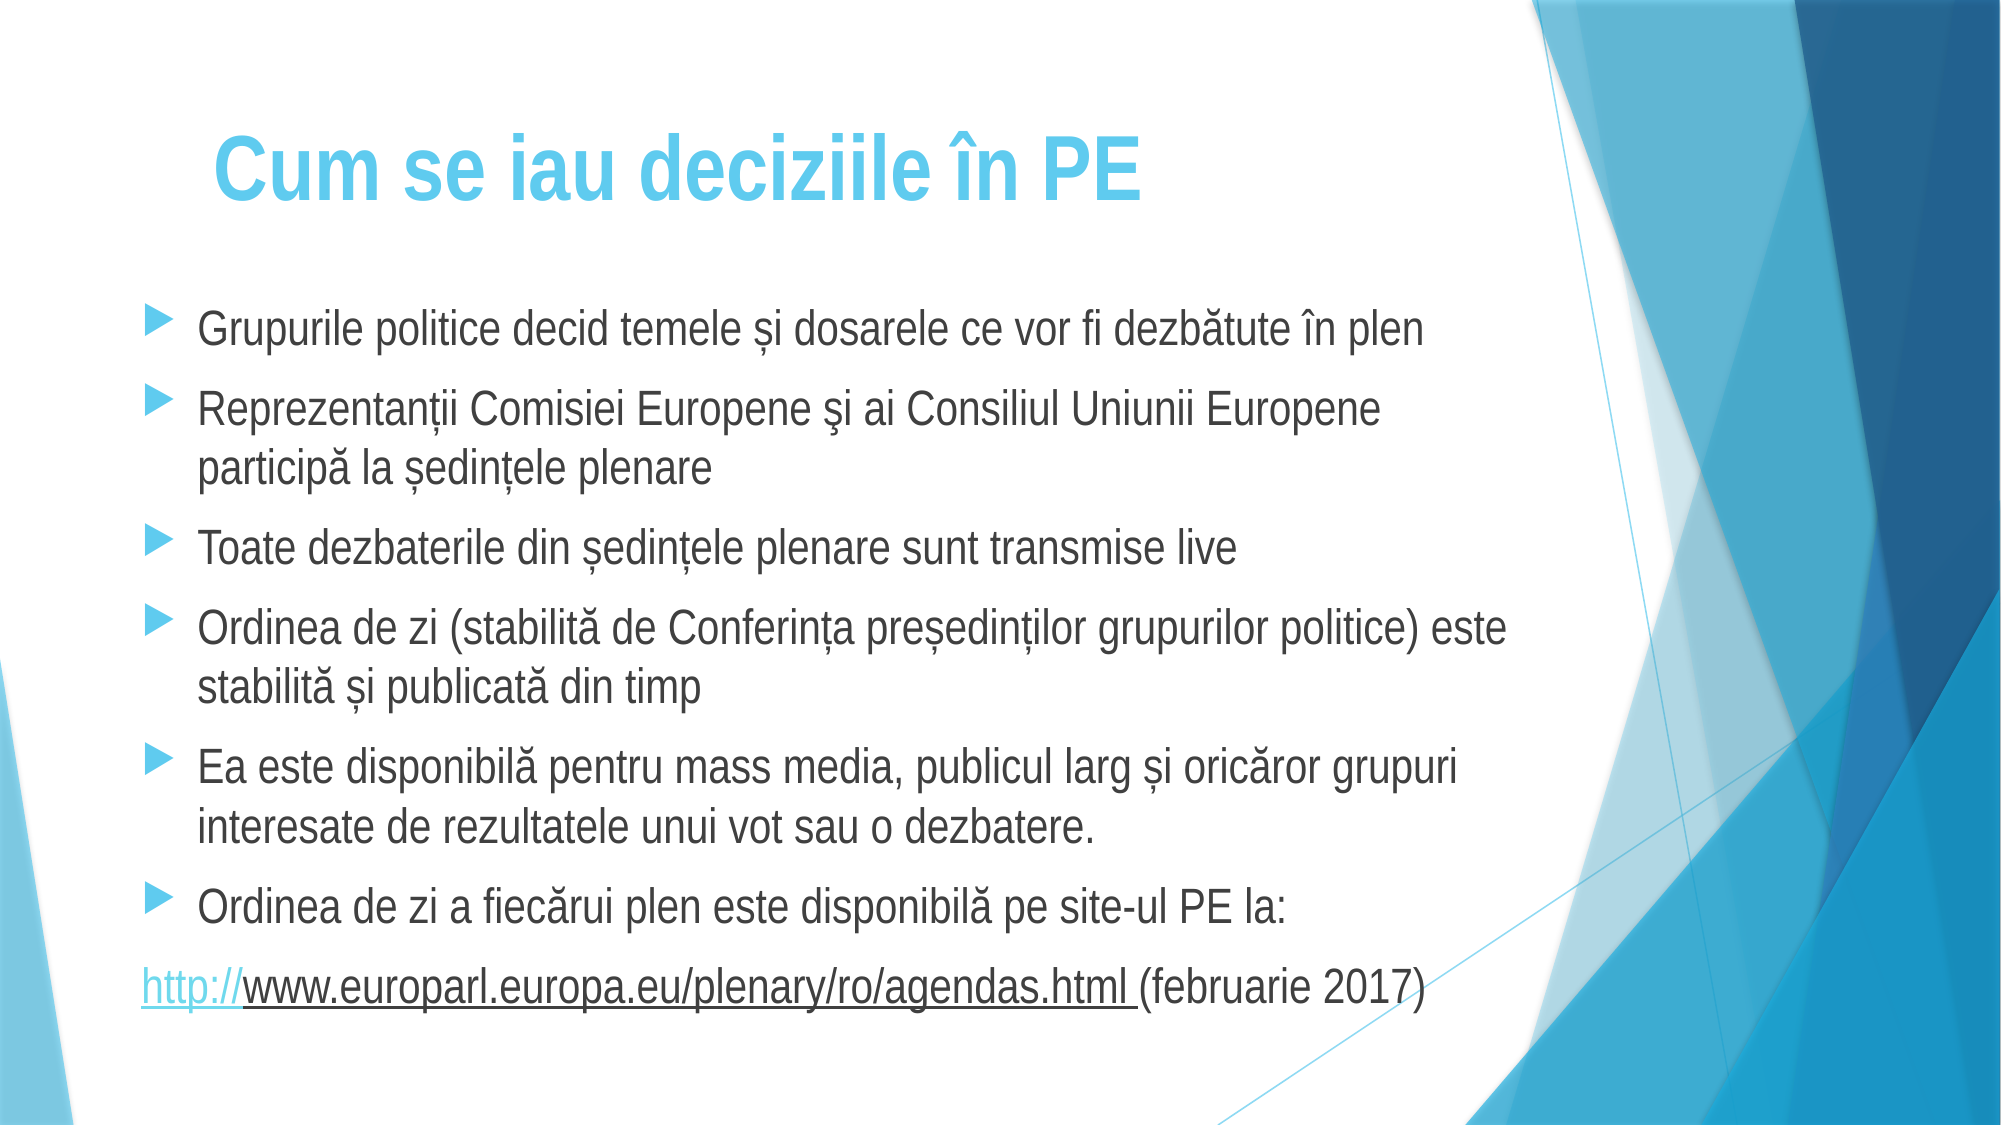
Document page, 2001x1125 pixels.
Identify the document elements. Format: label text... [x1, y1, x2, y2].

list Grupurile politice decid temele și dosarele ce vor fi dezbătute în plen Reprezentanții Comisiei Europene şi ai Consiliul Uniunii Europene participă la ședințele plenare Toate dezbaterile din ședințele plenare sunt transmise live Ordinea de zi (stabilită de Conferința președinților grupurilor politice) este stabilită și publicată din timp Ea este disponibilă pentru mass media, publicul larg și oricăror grupuri interesate de rezultatele unui vot sau o dezbatere. Ordinea de zi a fiecărui plen este disponibilă pe site-ul PE la: http://www.europarl.europa.eu/plenary/ro/agendas.html (februarie 2017) [126, 288, 1556, 1026]
title Cum se iau deciziile în PE [198, 99, 1498, 228]
